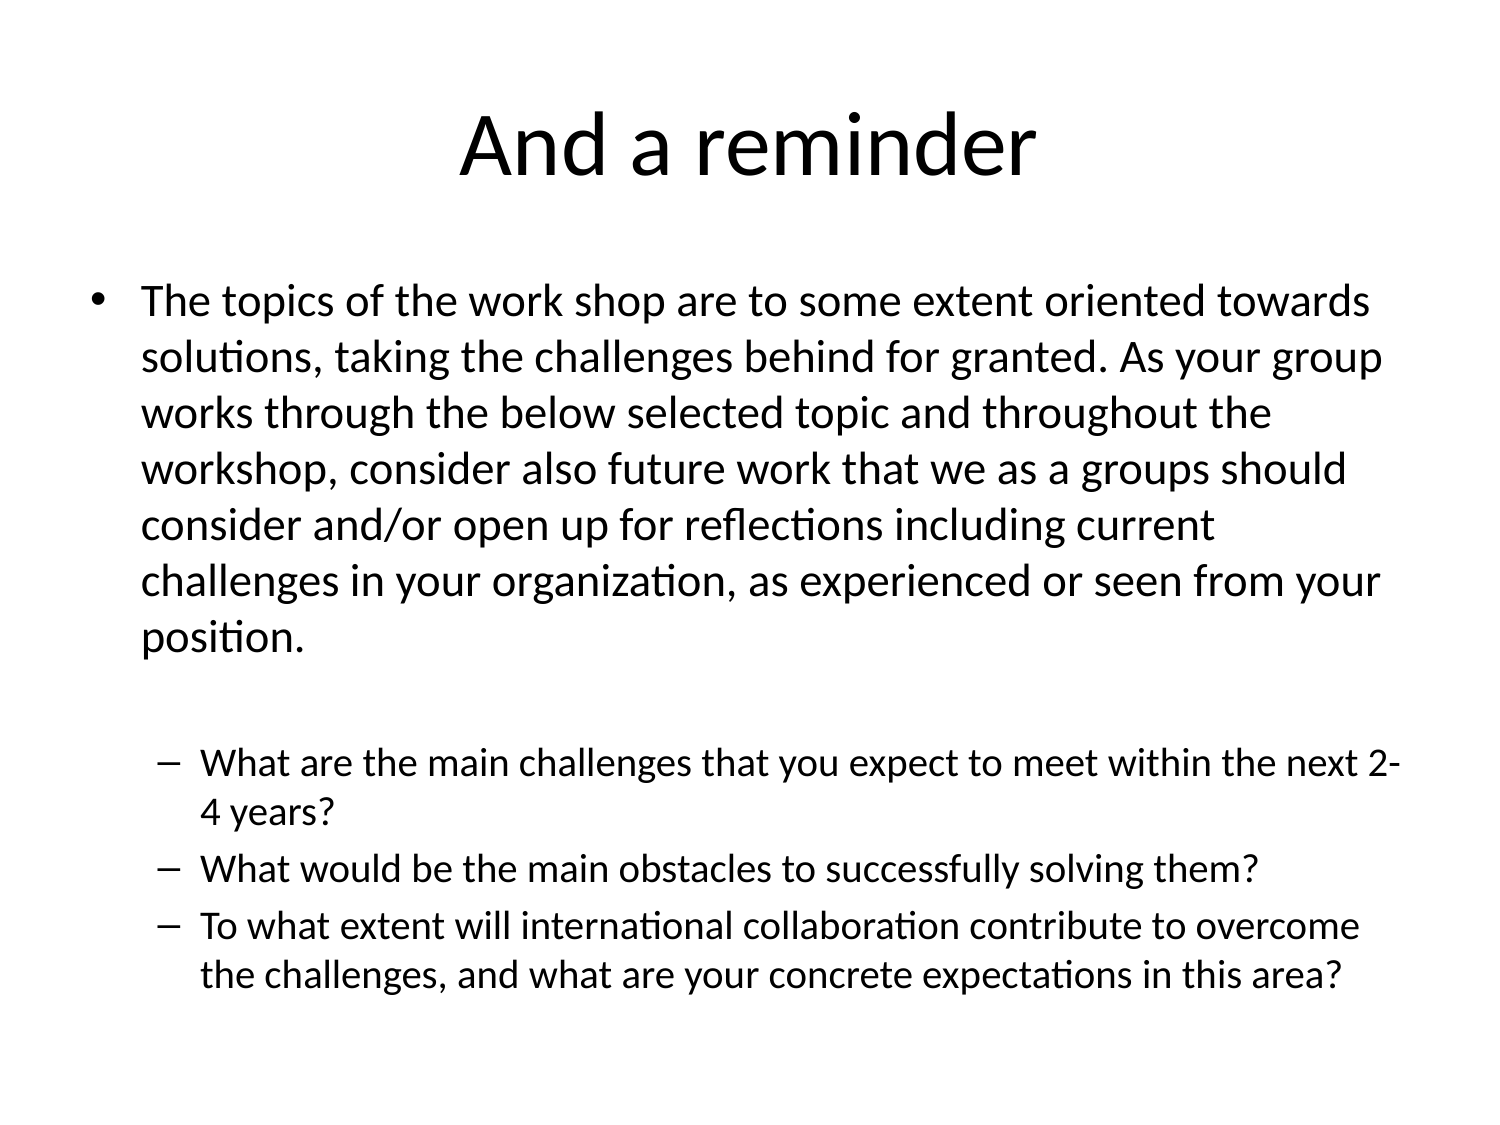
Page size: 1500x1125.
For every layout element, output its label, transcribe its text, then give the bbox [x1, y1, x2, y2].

list The topics of the work shop are to some extent oriented towards solutions, taking the challenges behind for granted. As your group works through the below selected topic and throughout the workshop, consider also future work that we as a groups should consider and/or open up for reflections including current challenges in your organization, as experienced or seen from your position. What are the main challenges that you expect to meet within the next 2-4 years? What would be the main obstacles to successfully solving them? To what extent will international collaboration contribute to overcome the challenges, and what are your concrete expectations in this area? [75, 262, 1425, 1005]
title And a reminder [75, 45, 1425, 233]
